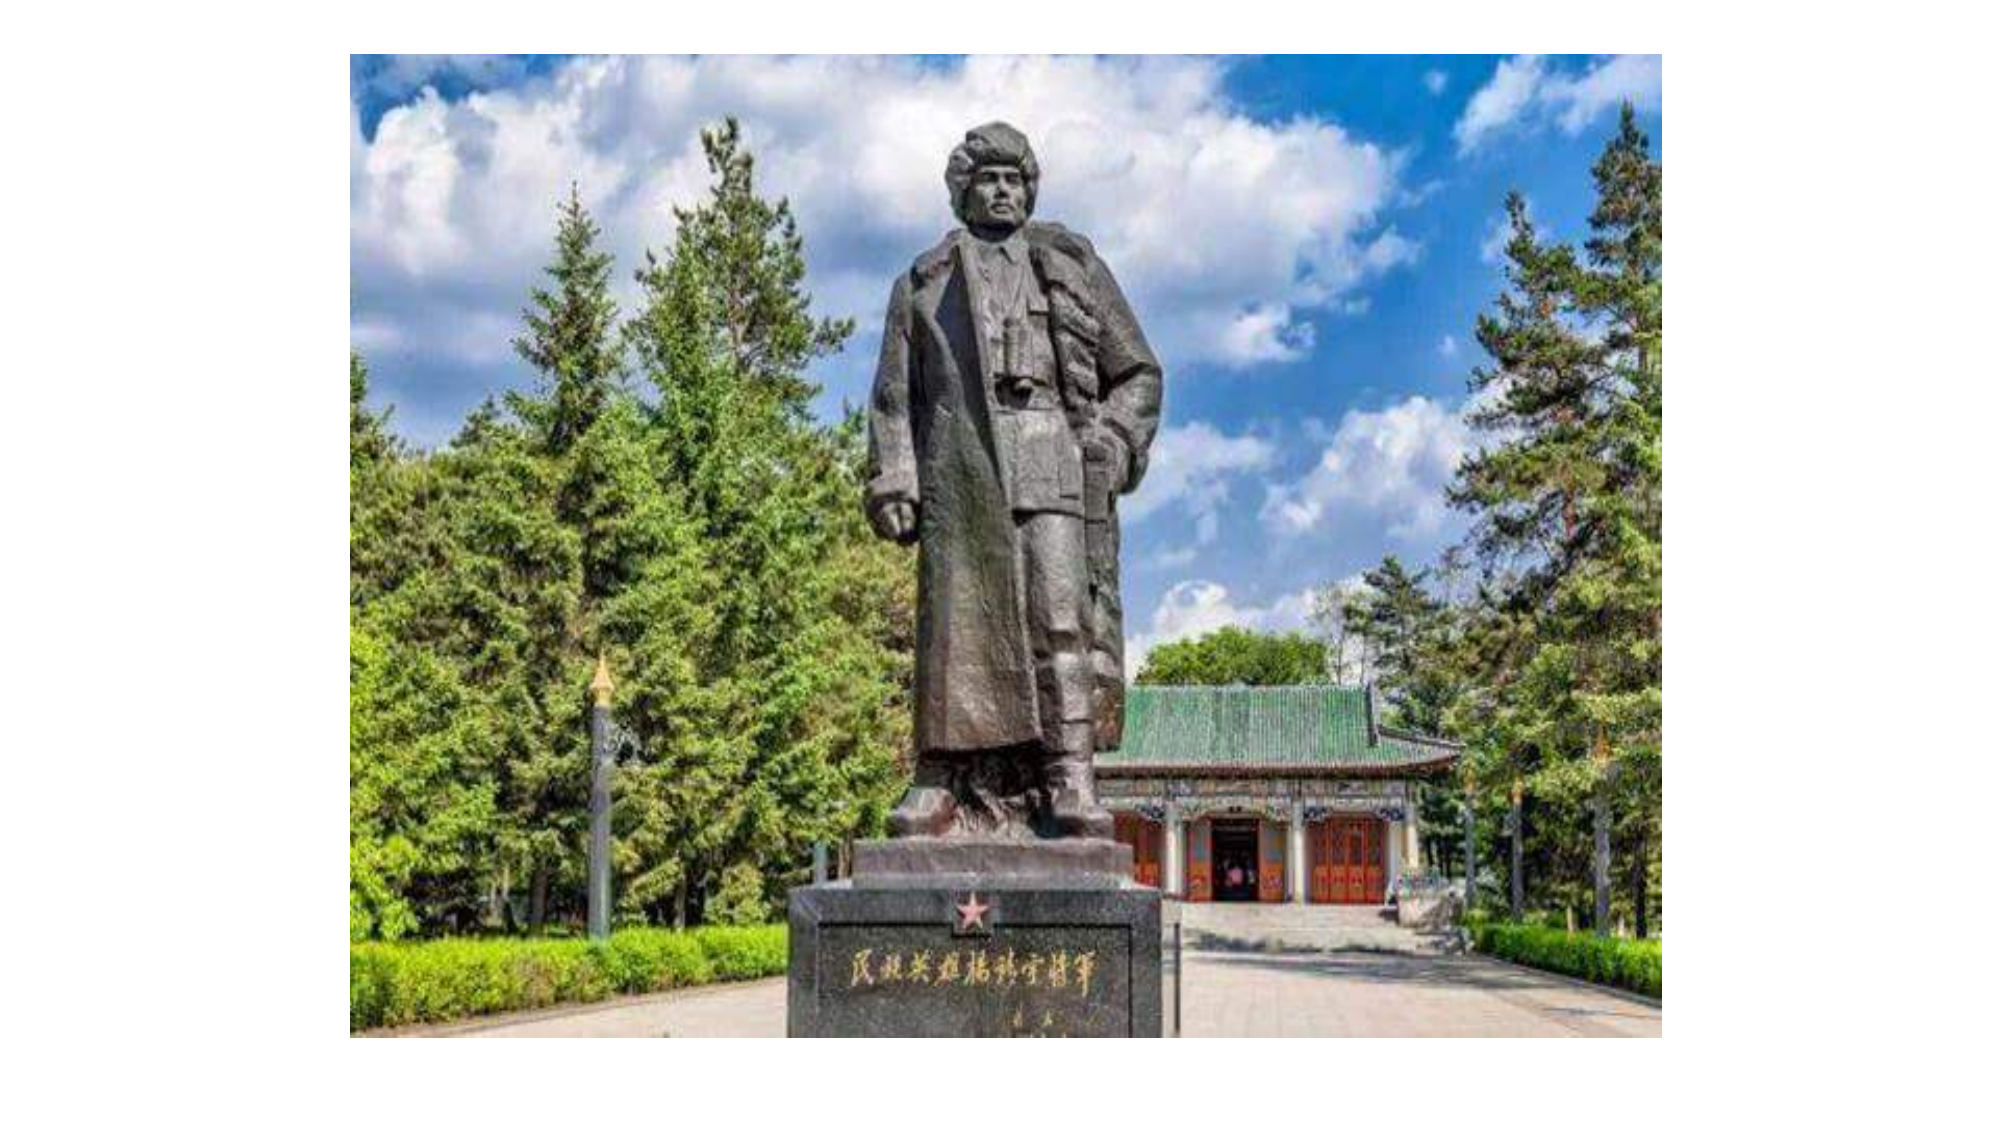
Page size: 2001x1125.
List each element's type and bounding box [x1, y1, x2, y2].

list [350, 54, 1662, 1038]
